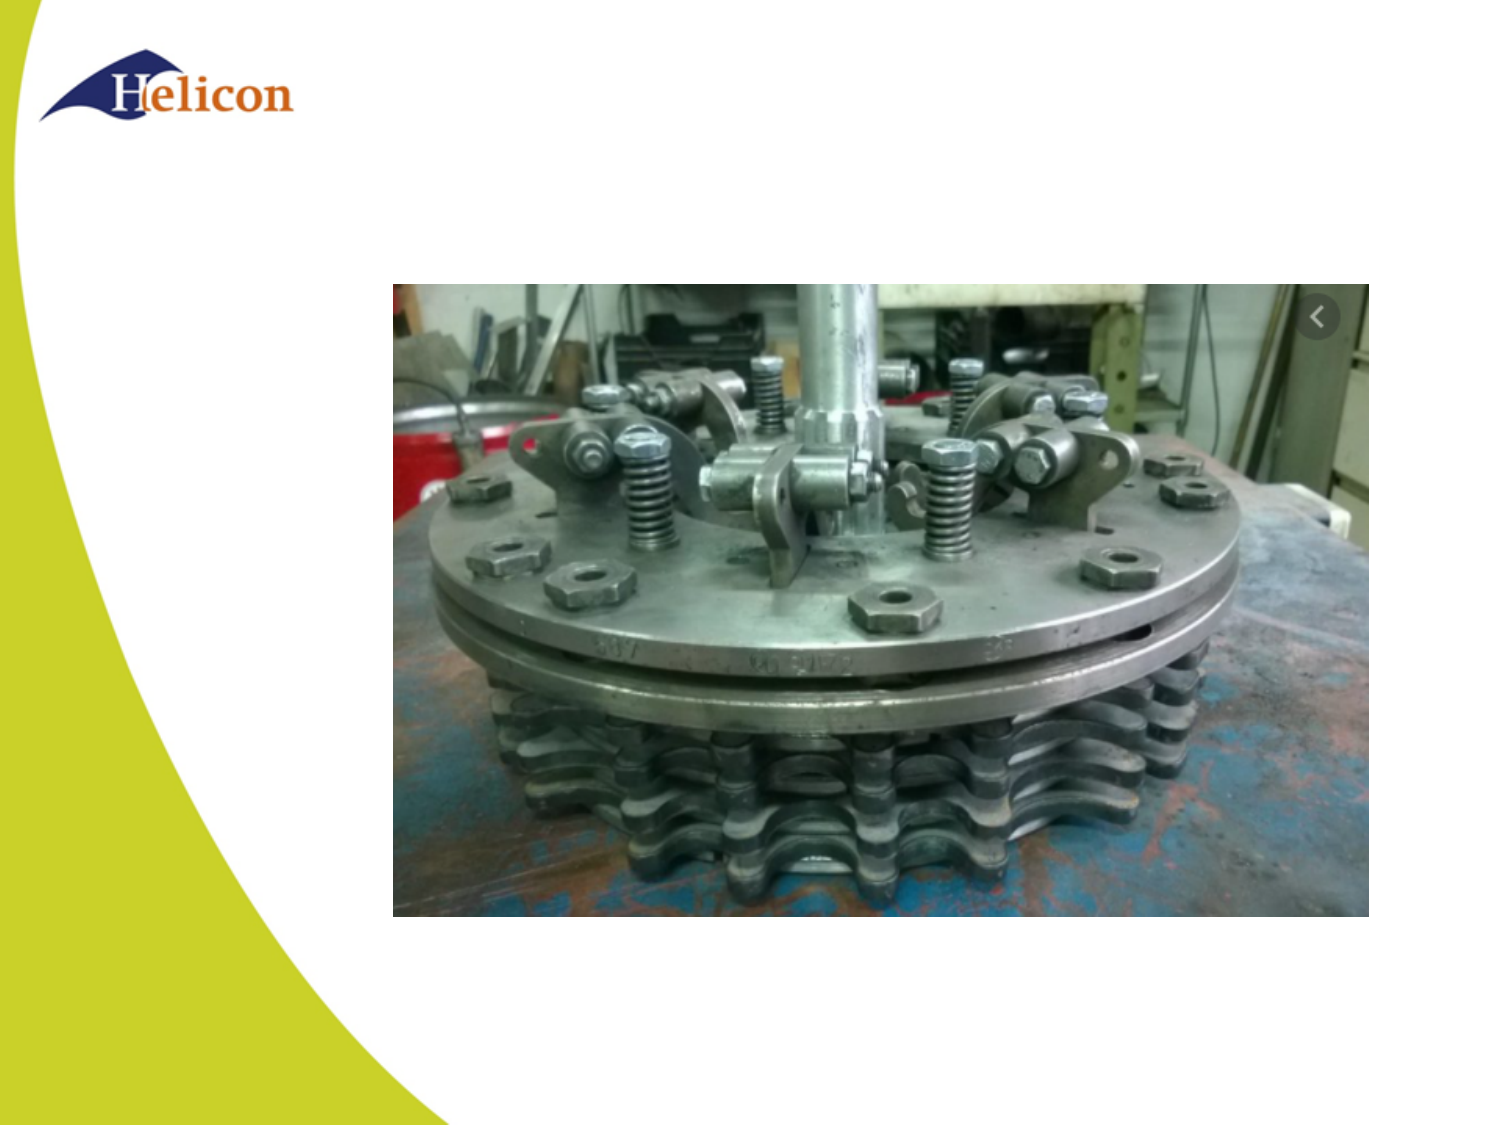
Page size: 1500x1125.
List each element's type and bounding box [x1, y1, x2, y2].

list [392, 284, 1369, 917]
picture [0, 0, 1500, 1125]
